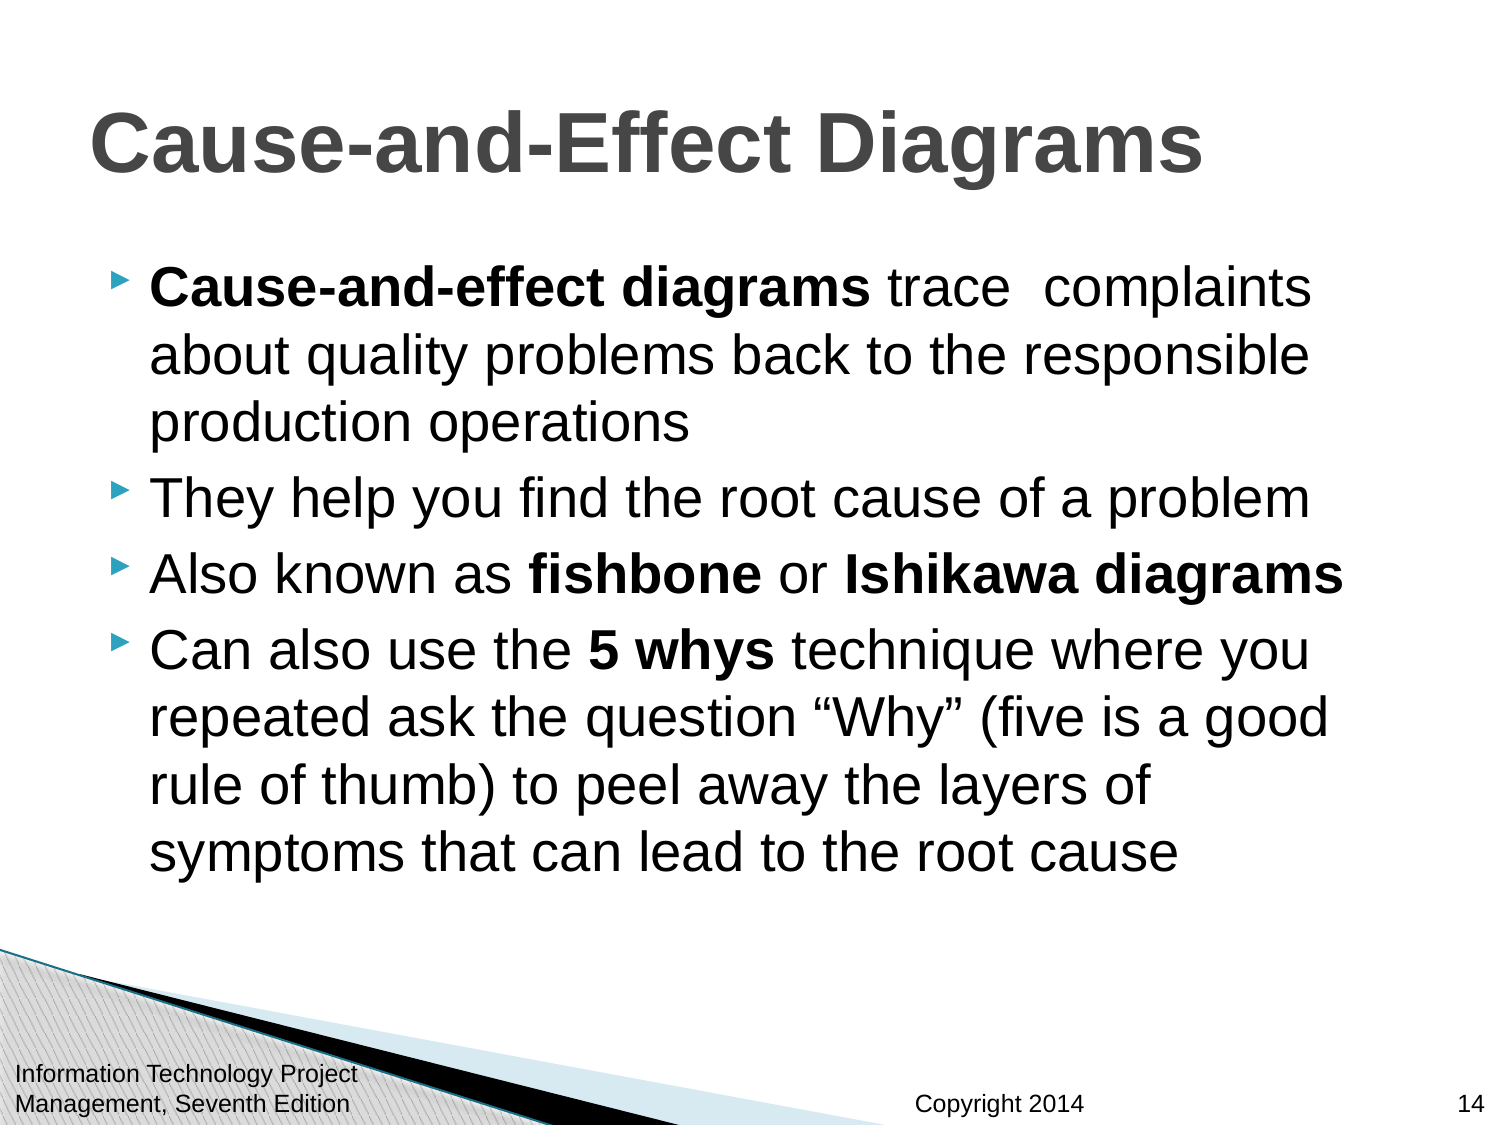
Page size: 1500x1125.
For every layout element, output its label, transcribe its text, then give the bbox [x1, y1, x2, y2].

title Cause-and-Effect Diagrams [75, 45, 1425, 233]
slide_number 14 [1408, 1065, 1500, 1125]
list Cause-and-effect diagrams trace complaints about quality problems back to the responsible production operations They help you find the root cause of a problem Also known as fishbone or Ishikawa diagrams Can also use the 5 whys technique where you repeated ask the question “Why” (five is a good rule of thumb) to peel away the layers of symptoms that can lead to the root cause [74, 242, 1426, 986]
footer Information Technology Project Management, Seventh Edition [0, 1065, 425, 1125]
